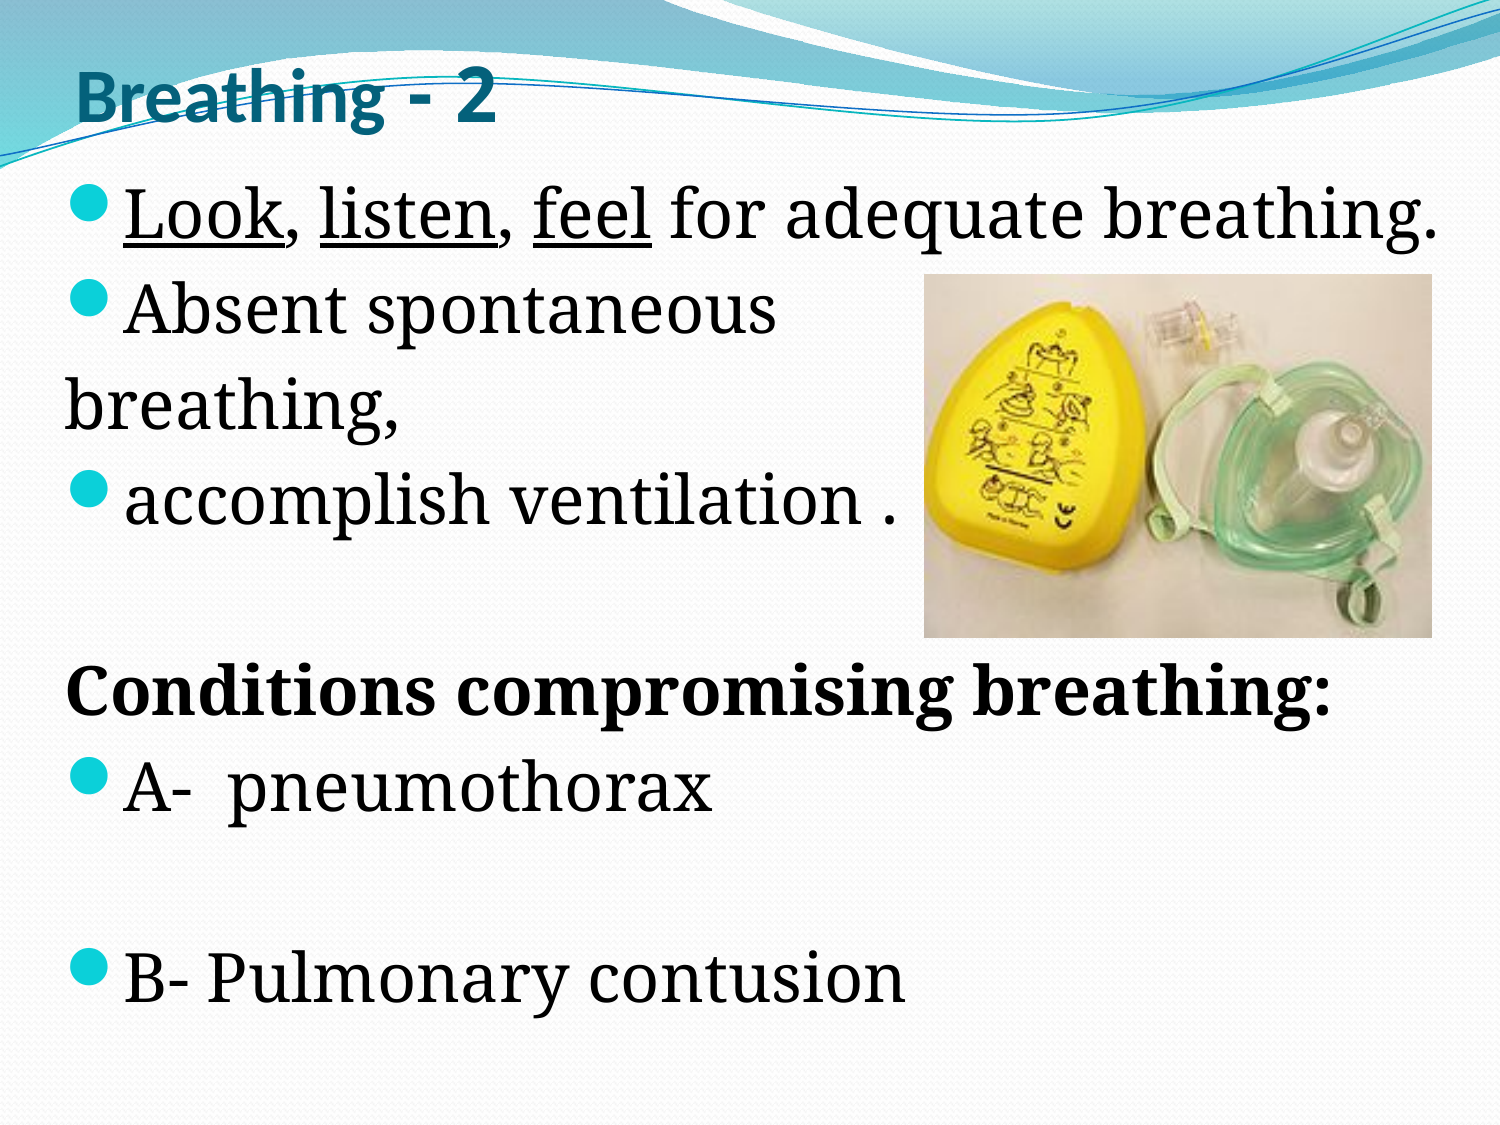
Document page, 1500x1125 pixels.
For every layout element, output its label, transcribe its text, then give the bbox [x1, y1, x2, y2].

picture [924, 274, 1432, 638]
title 2 - Breathing [75, 37, 1425, 138]
list Look, listen, feel for adequate breathing. Absent spontaneous breathing, accomplish ventilation . Conditions compromising breathing: A- pneumothorax B- Pulmonary contusion [50, 162, 1463, 1088]
